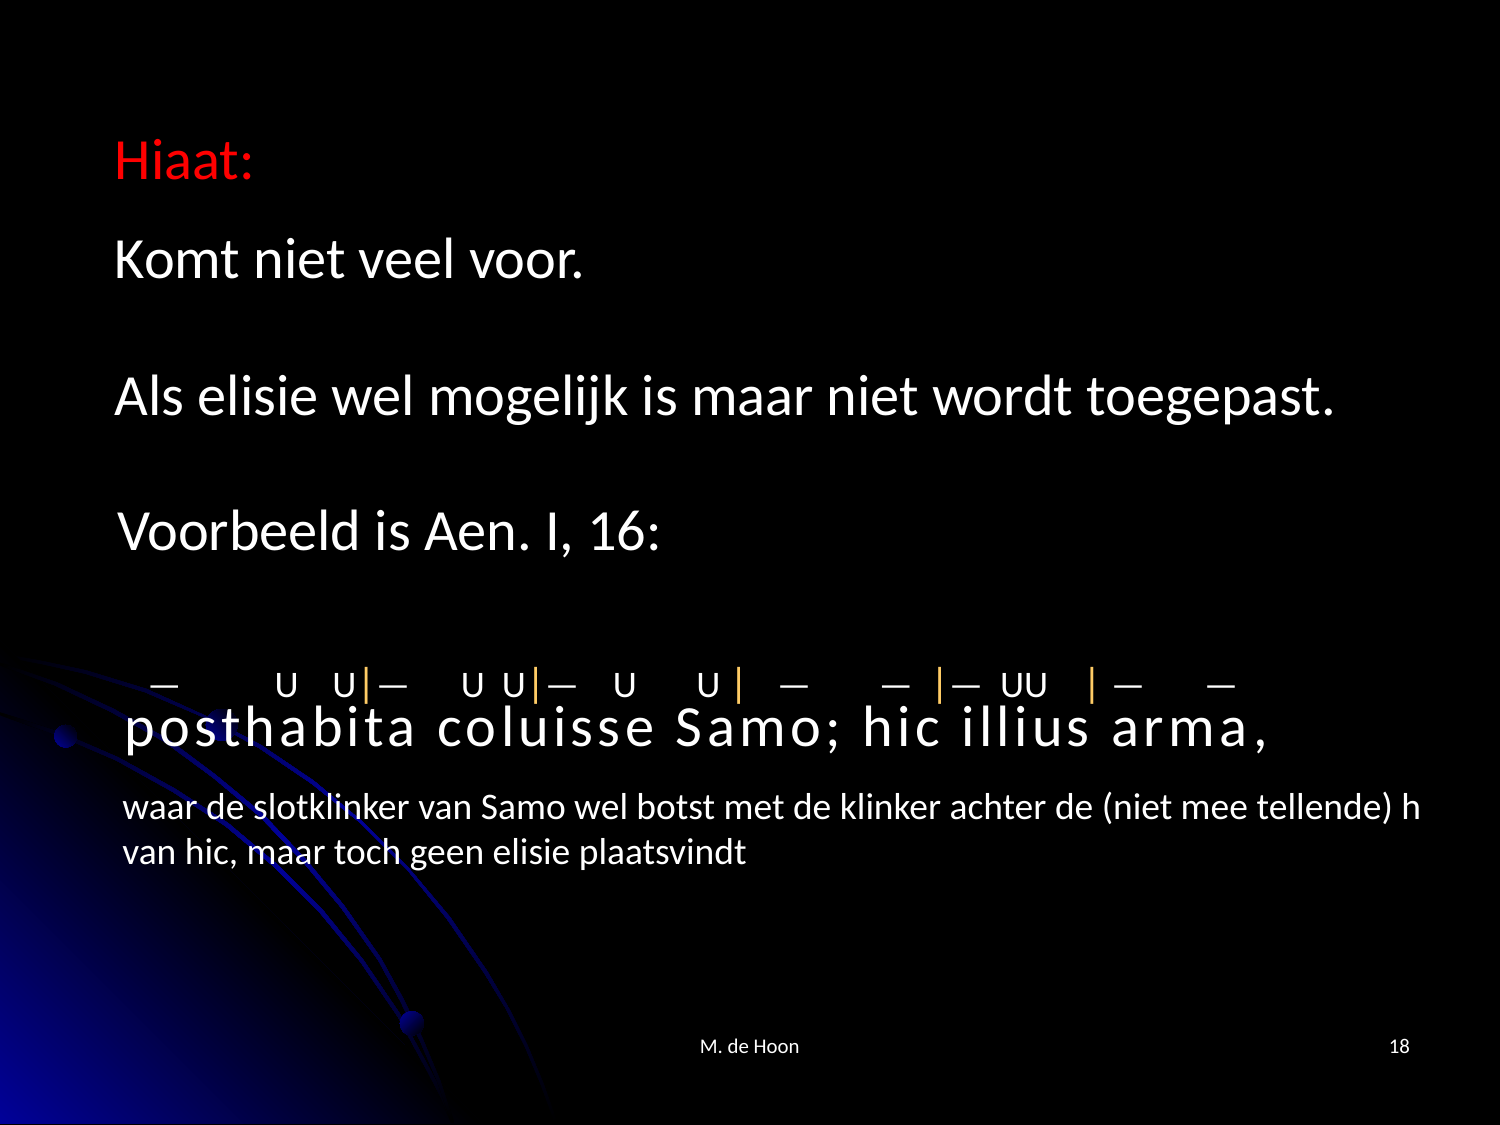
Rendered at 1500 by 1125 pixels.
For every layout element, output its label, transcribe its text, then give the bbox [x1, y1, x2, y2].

text_box Hiaat: Komt niet veel voor. [100, 113, 904, 298]
footer M. de Hoon [512, 1024, 988, 1101]
text_box — U U|— U U|— U U | — — |— UU | — — [123, 648, 1431, 714]
text_box Als elisie wel mogelijk is maar niet wordt toegepast. [100, 349, 1459, 435]
text_box posthabita coluisse Samo; hic illius arma, [109, 680, 1283, 766]
slide_number 18 [1074, 1024, 1426, 1101]
text_box waar de slotklinker van Samo wel botst met de klinker achter de (niet mee tellende) h van hic, maar toch geen elisie plaatsvindt [107, 775, 1447, 880]
text_box Voorbeeld is Aen. I, 16: [102, 484, 904, 570]
